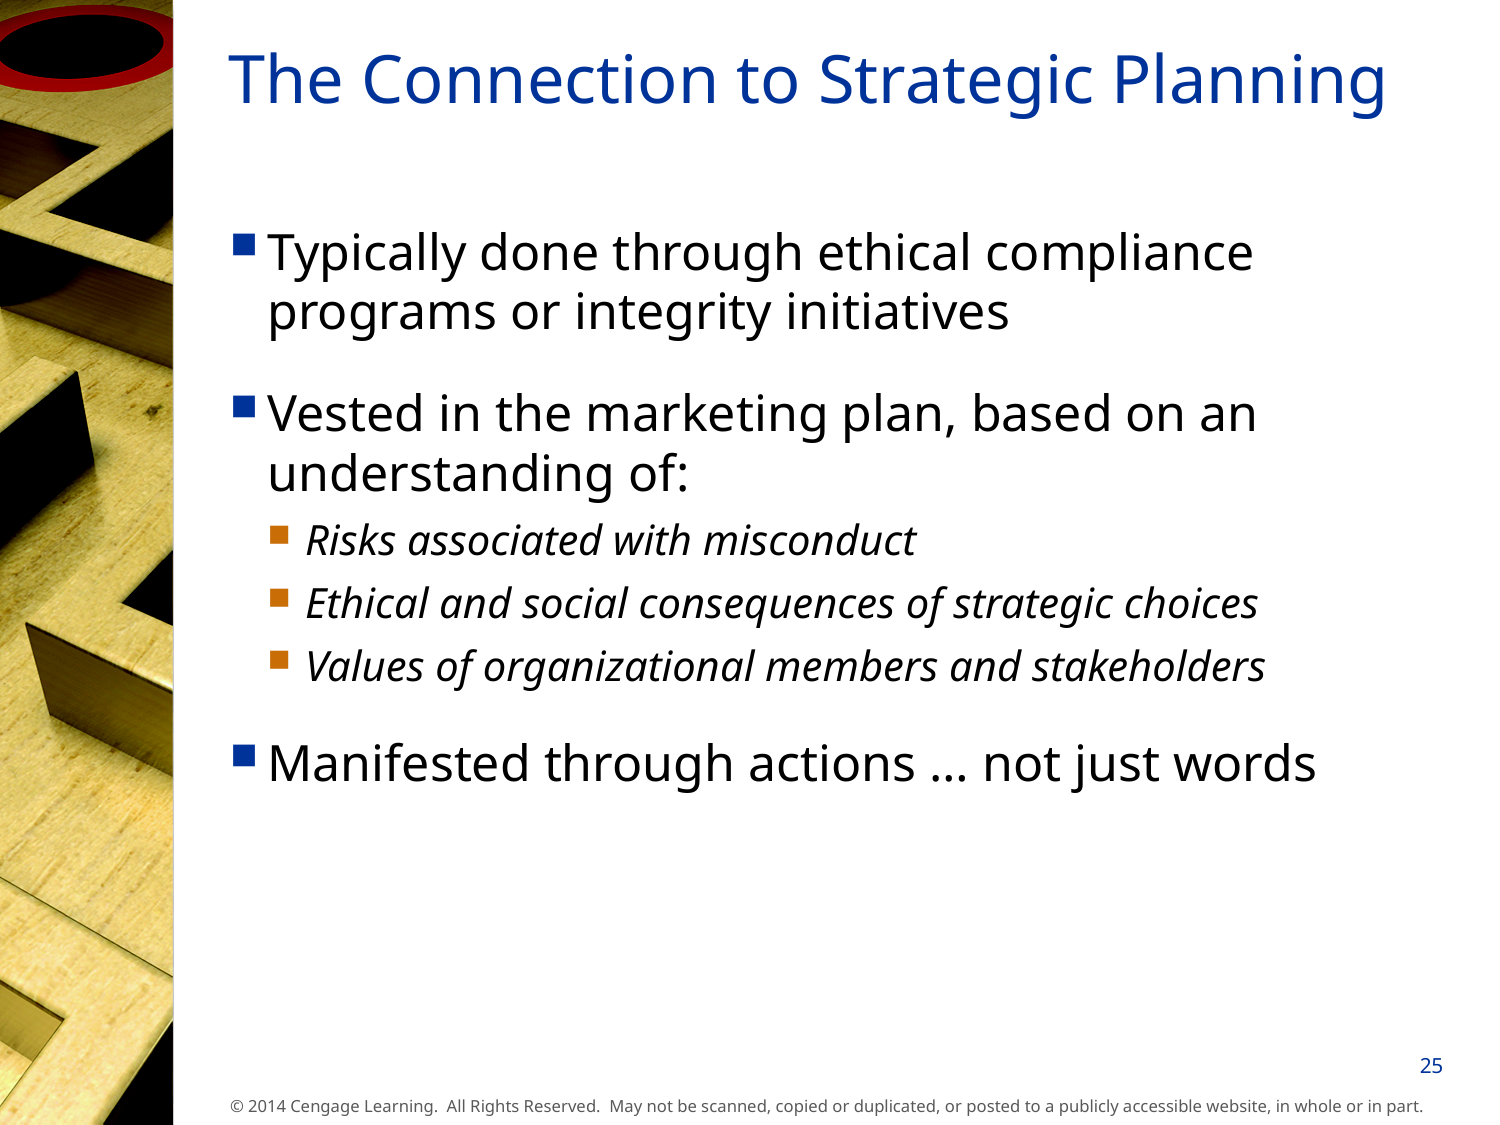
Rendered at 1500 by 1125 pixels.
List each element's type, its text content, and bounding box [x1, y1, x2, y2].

list Typically done through ethical compliance programs or integrity initiatives Vested in the marketing plan, based on an understanding of: Risks associated with misconduct Ethical and social consequences of strategic choices Values of organizational members and stakeholders Manifested through actions … not just words [215, 212, 1478, 981]
title The Connection to Strategic Planning [213, 29, 1454, 213]
slide_number 25 [1386, 1037, 1478, 1097]
picture [0, 0, 174, 1125]
